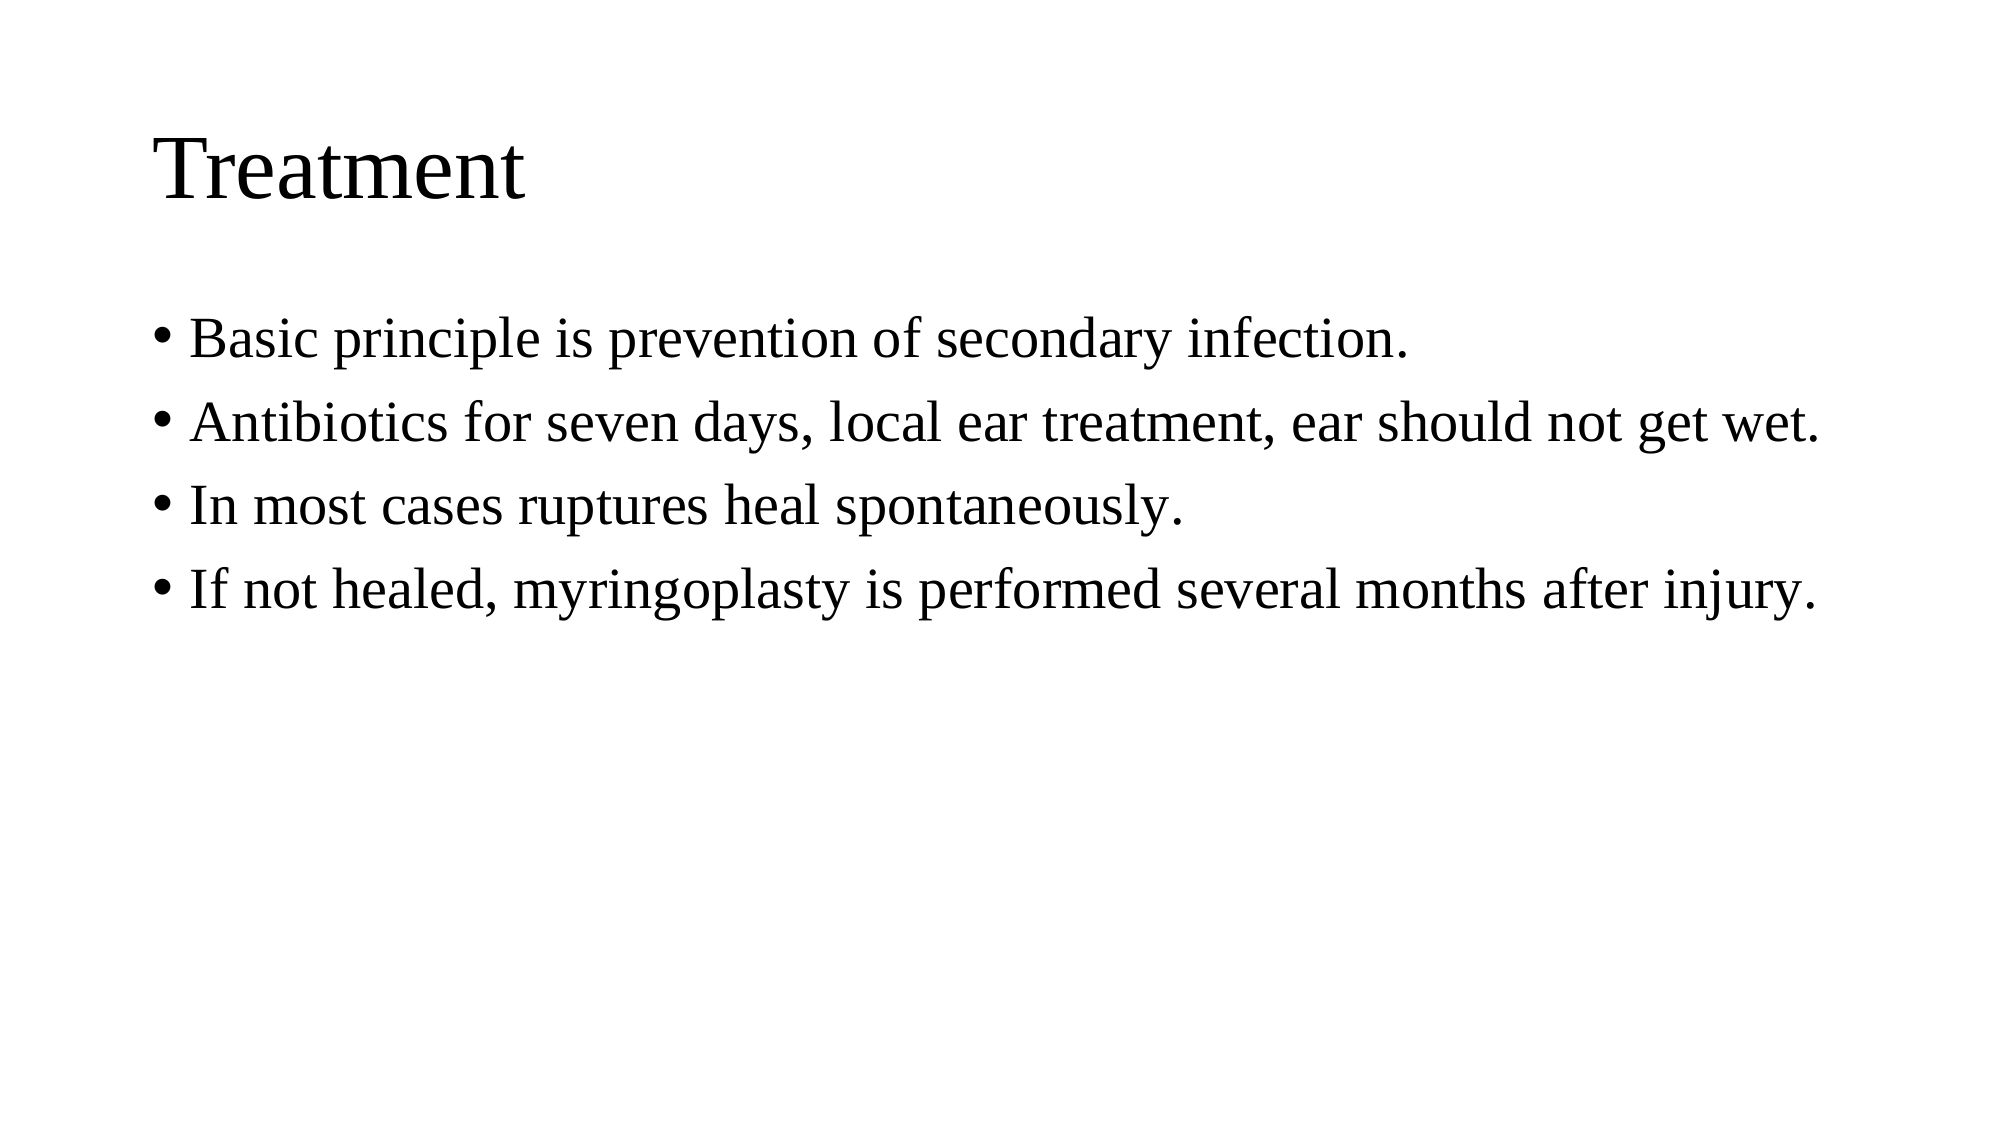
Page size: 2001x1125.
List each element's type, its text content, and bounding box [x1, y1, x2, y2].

list Basic principle is prevention of secondary infection. Antibiotics for seven days, local ear treatment, ear should not get wet. In most cases ruptures heal spontaneously. If not healed, myringoplasty is performed several months after injury. [137, 299, 1863, 1014]
title Treatment [137, 59, 1863, 278]
